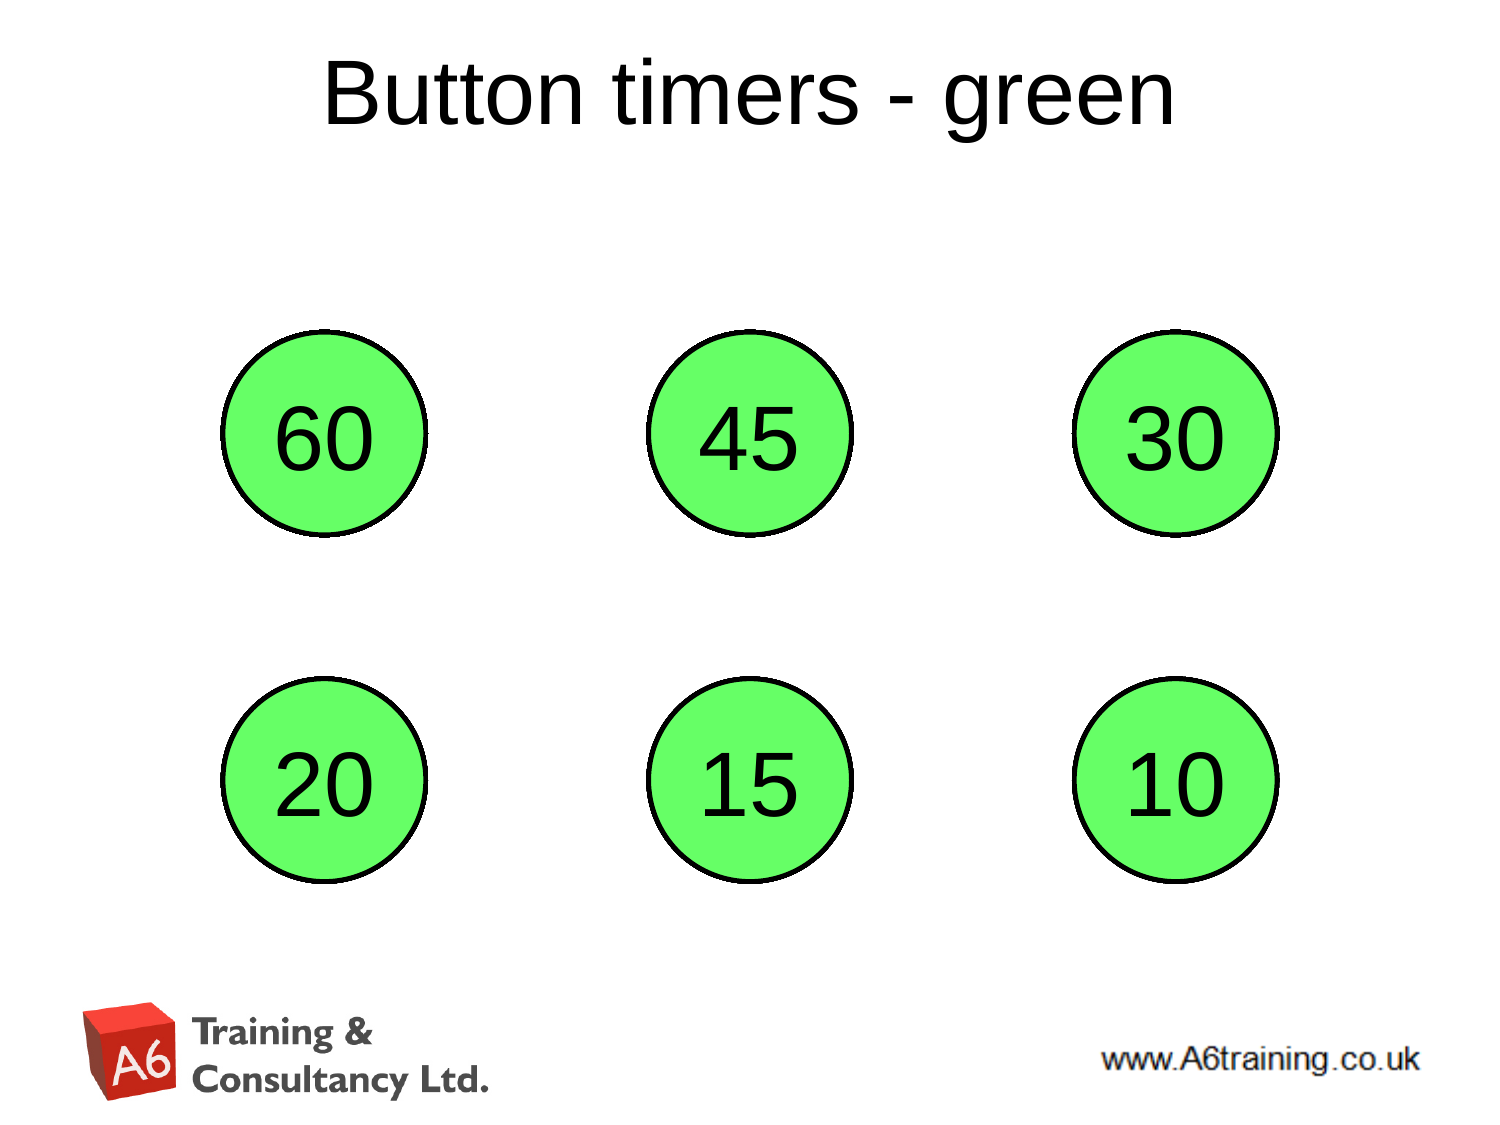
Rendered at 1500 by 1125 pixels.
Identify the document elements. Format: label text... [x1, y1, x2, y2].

text_box 20 [223, 678, 426, 882]
text_box 45 [648, 332, 852, 535]
text_box 30 [1074, 332, 1277, 535]
text_box 60 [223, 332, 426, 535]
title Button timers - green [74, 44, 1426, 132]
picture [70, 978, 502, 1125]
picture [1080, 1023, 1436, 1104]
text_box 15 [648, 678, 852, 882]
text_box 10 [1074, 678, 1277, 882]
